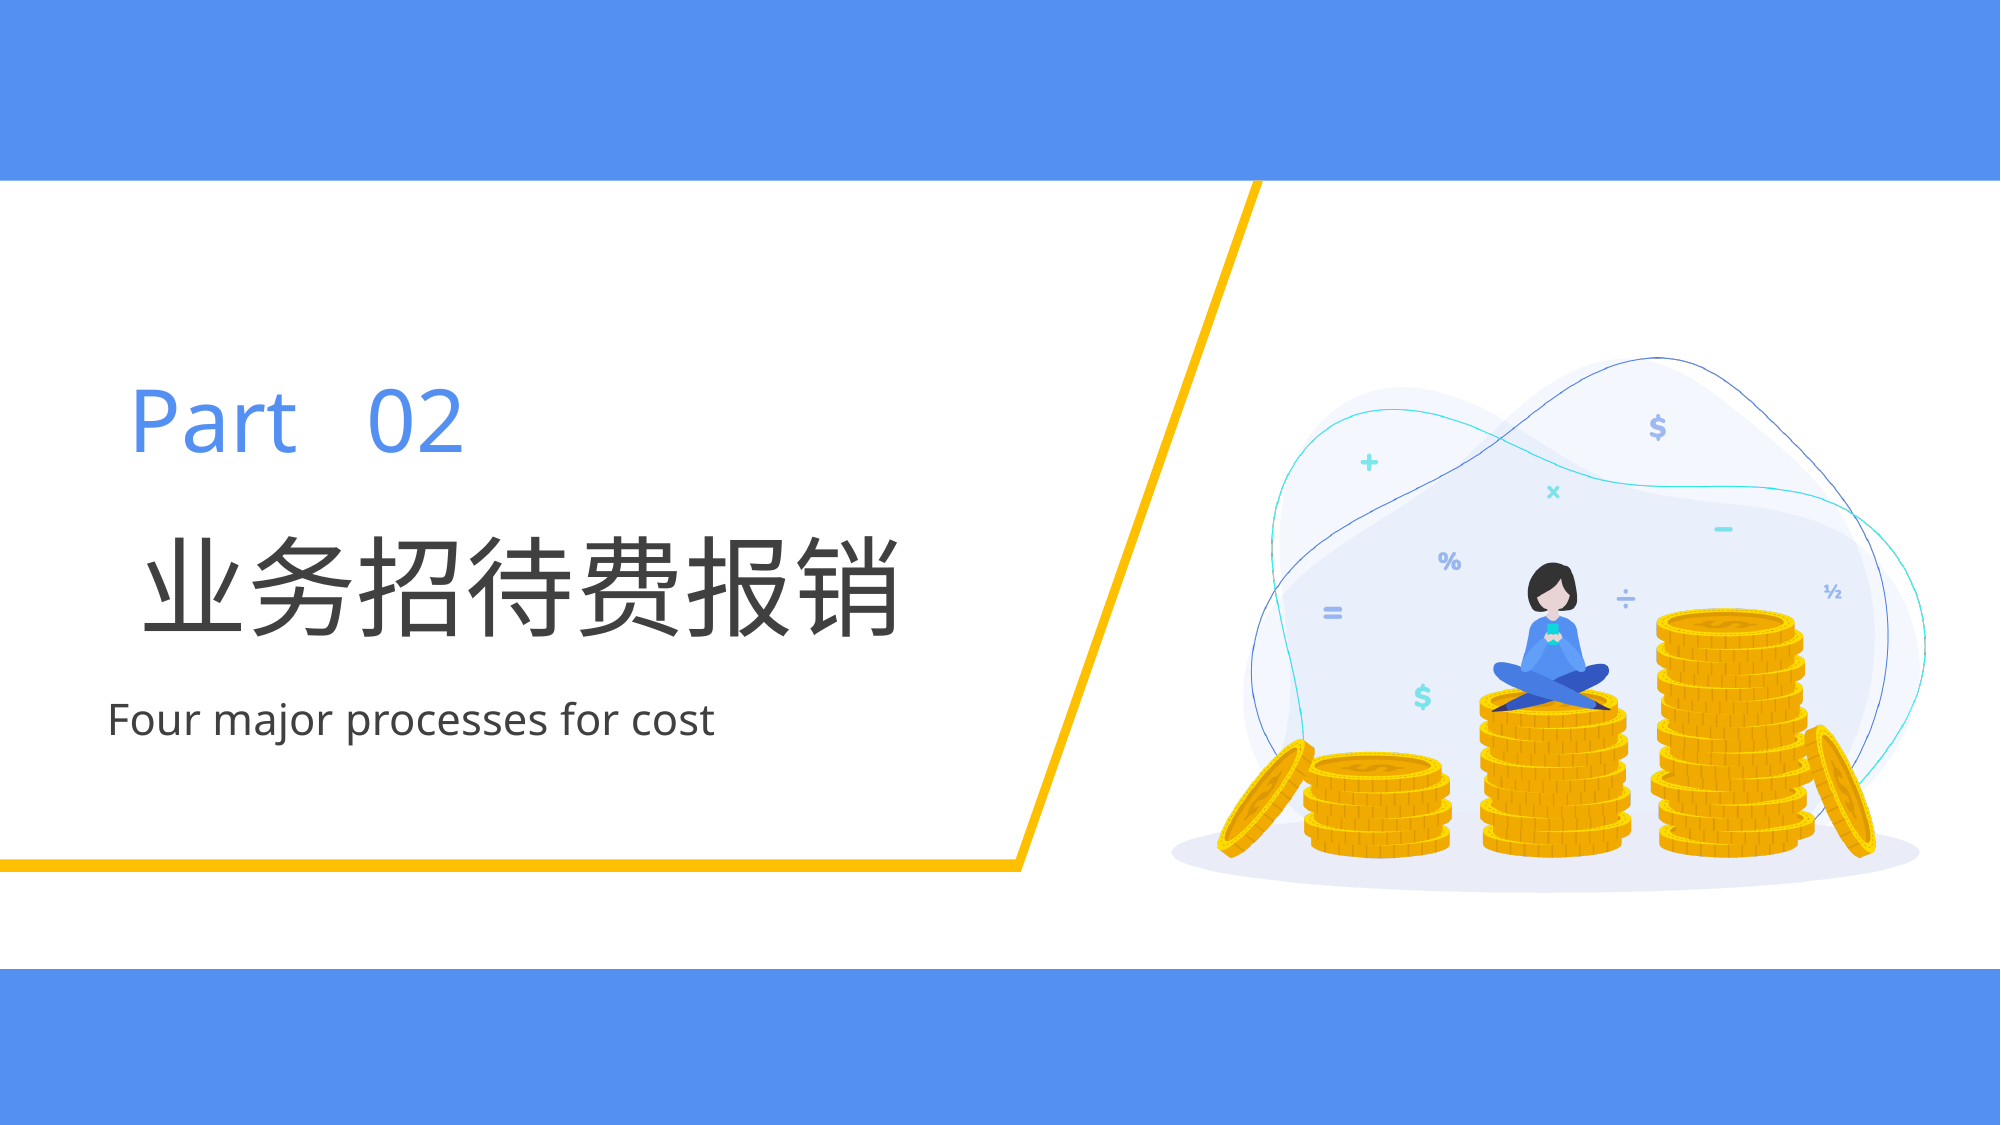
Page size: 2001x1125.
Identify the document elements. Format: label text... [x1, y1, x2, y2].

text_box [1190, 179, 1265, 357]
text_box Four major processes for cost [92, 684, 731, 752]
picture [1171, 357, 1926, 893]
text_box 业务招待费报销 [123, 511, 918, 658]
text_box [0, 180, 2000, 970]
text_box [0, 412, 1171, 873]
text_box Part 02 [113, 357, 481, 478]
